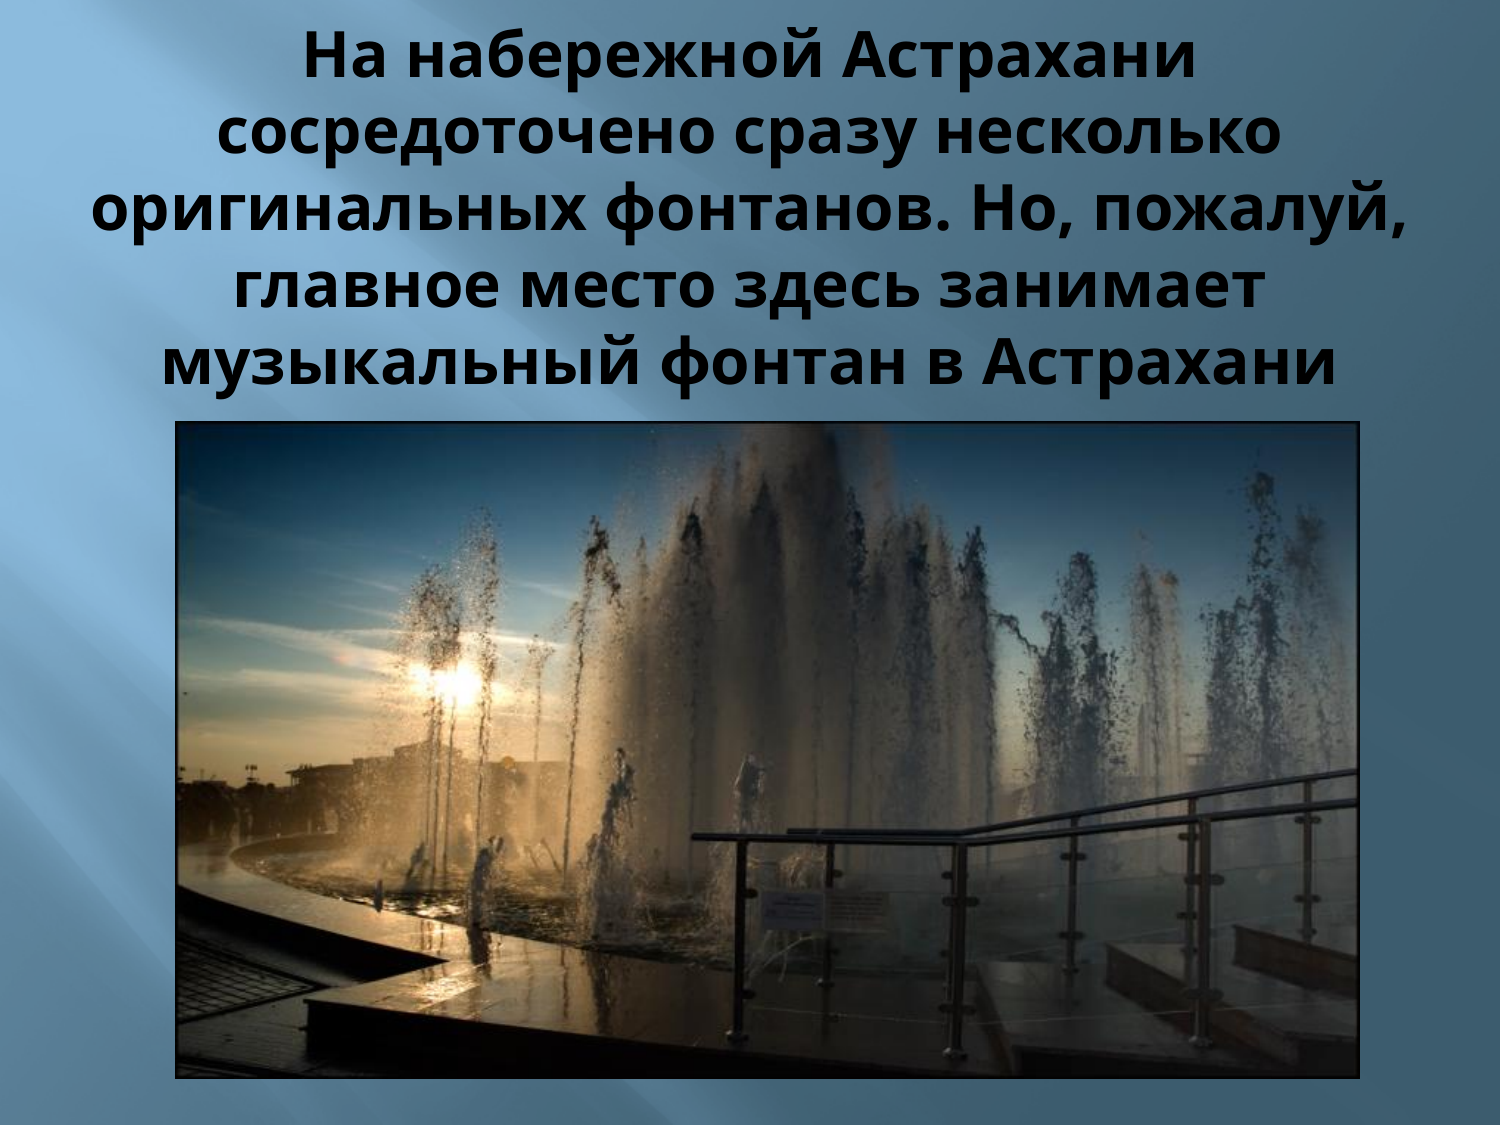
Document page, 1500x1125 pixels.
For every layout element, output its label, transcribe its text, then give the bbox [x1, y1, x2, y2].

title На набережной Астрахани сосредоточено сразу несколько оригинальных фонтанов. Но, пожалуй, главное место здесь занимает музыкальный фонтан в Астрахани [75, 0, 1425, 411]
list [175, 421, 1360, 1079]
